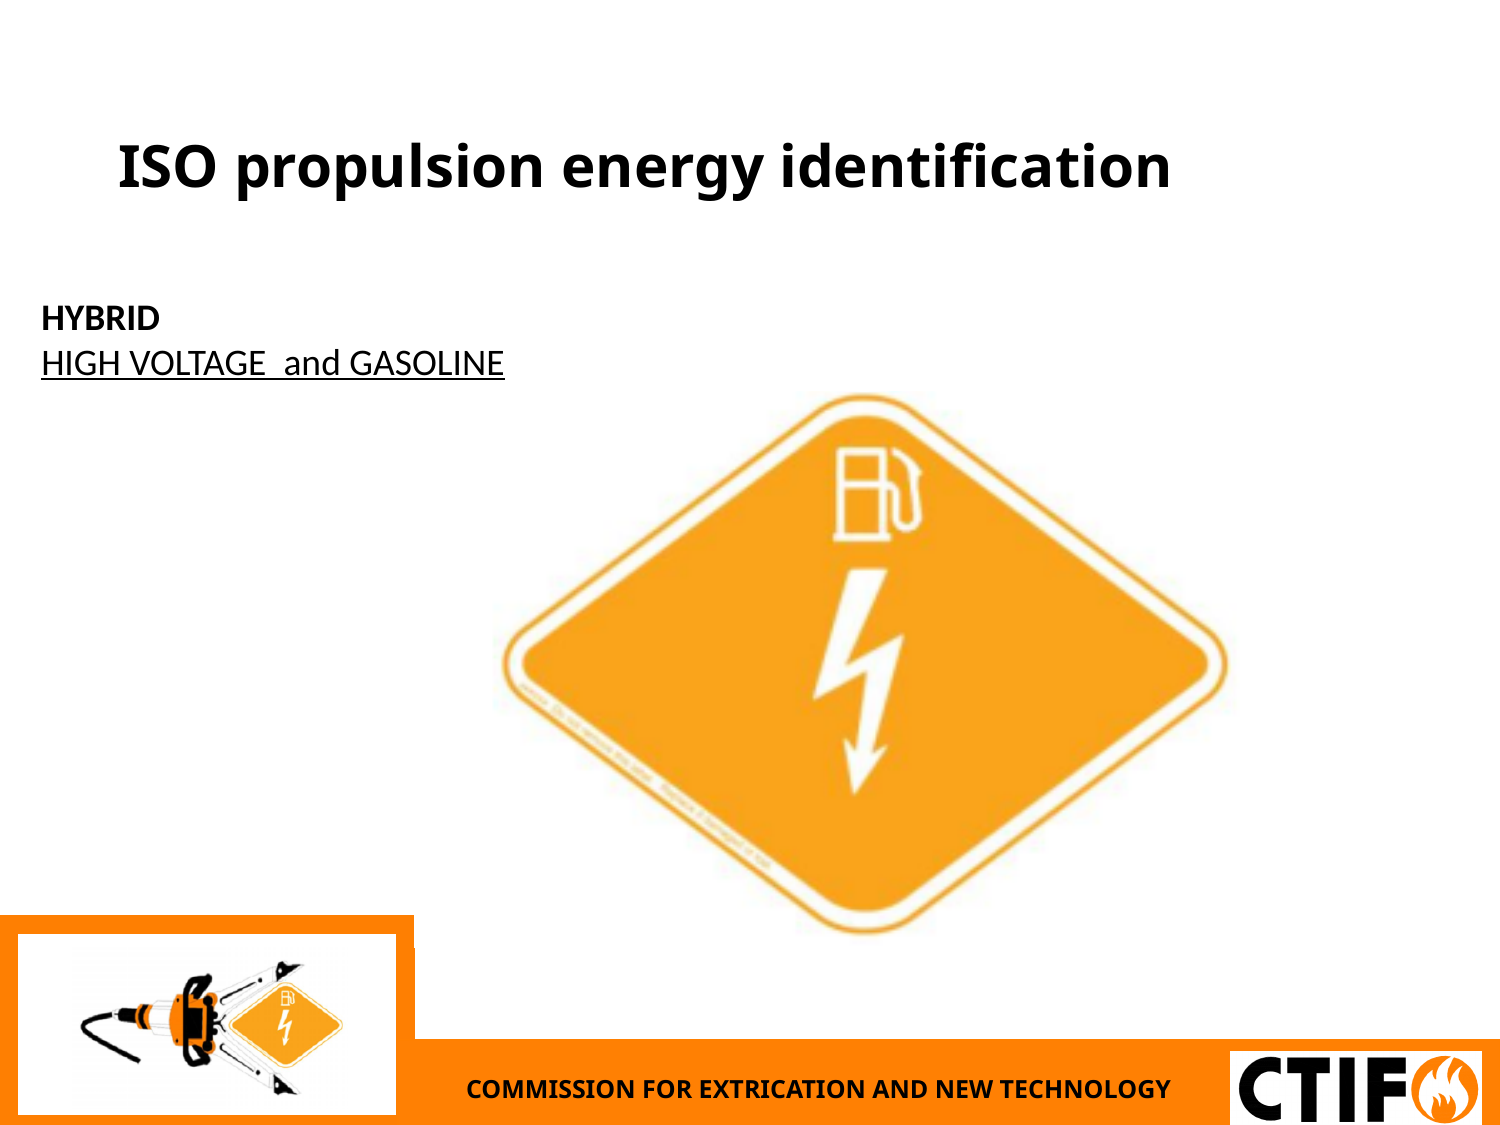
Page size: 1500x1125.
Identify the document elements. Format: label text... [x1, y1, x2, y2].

title ISO propulsion energy identification [103, 59, 1397, 278]
picture [1230, 1051, 1482, 1125]
text_box HYBRID HIGH VOLTAGE and GASOLINE [26, 240, 777, 436]
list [414, 391, 1314, 948]
picture [67, 940, 348, 1109]
